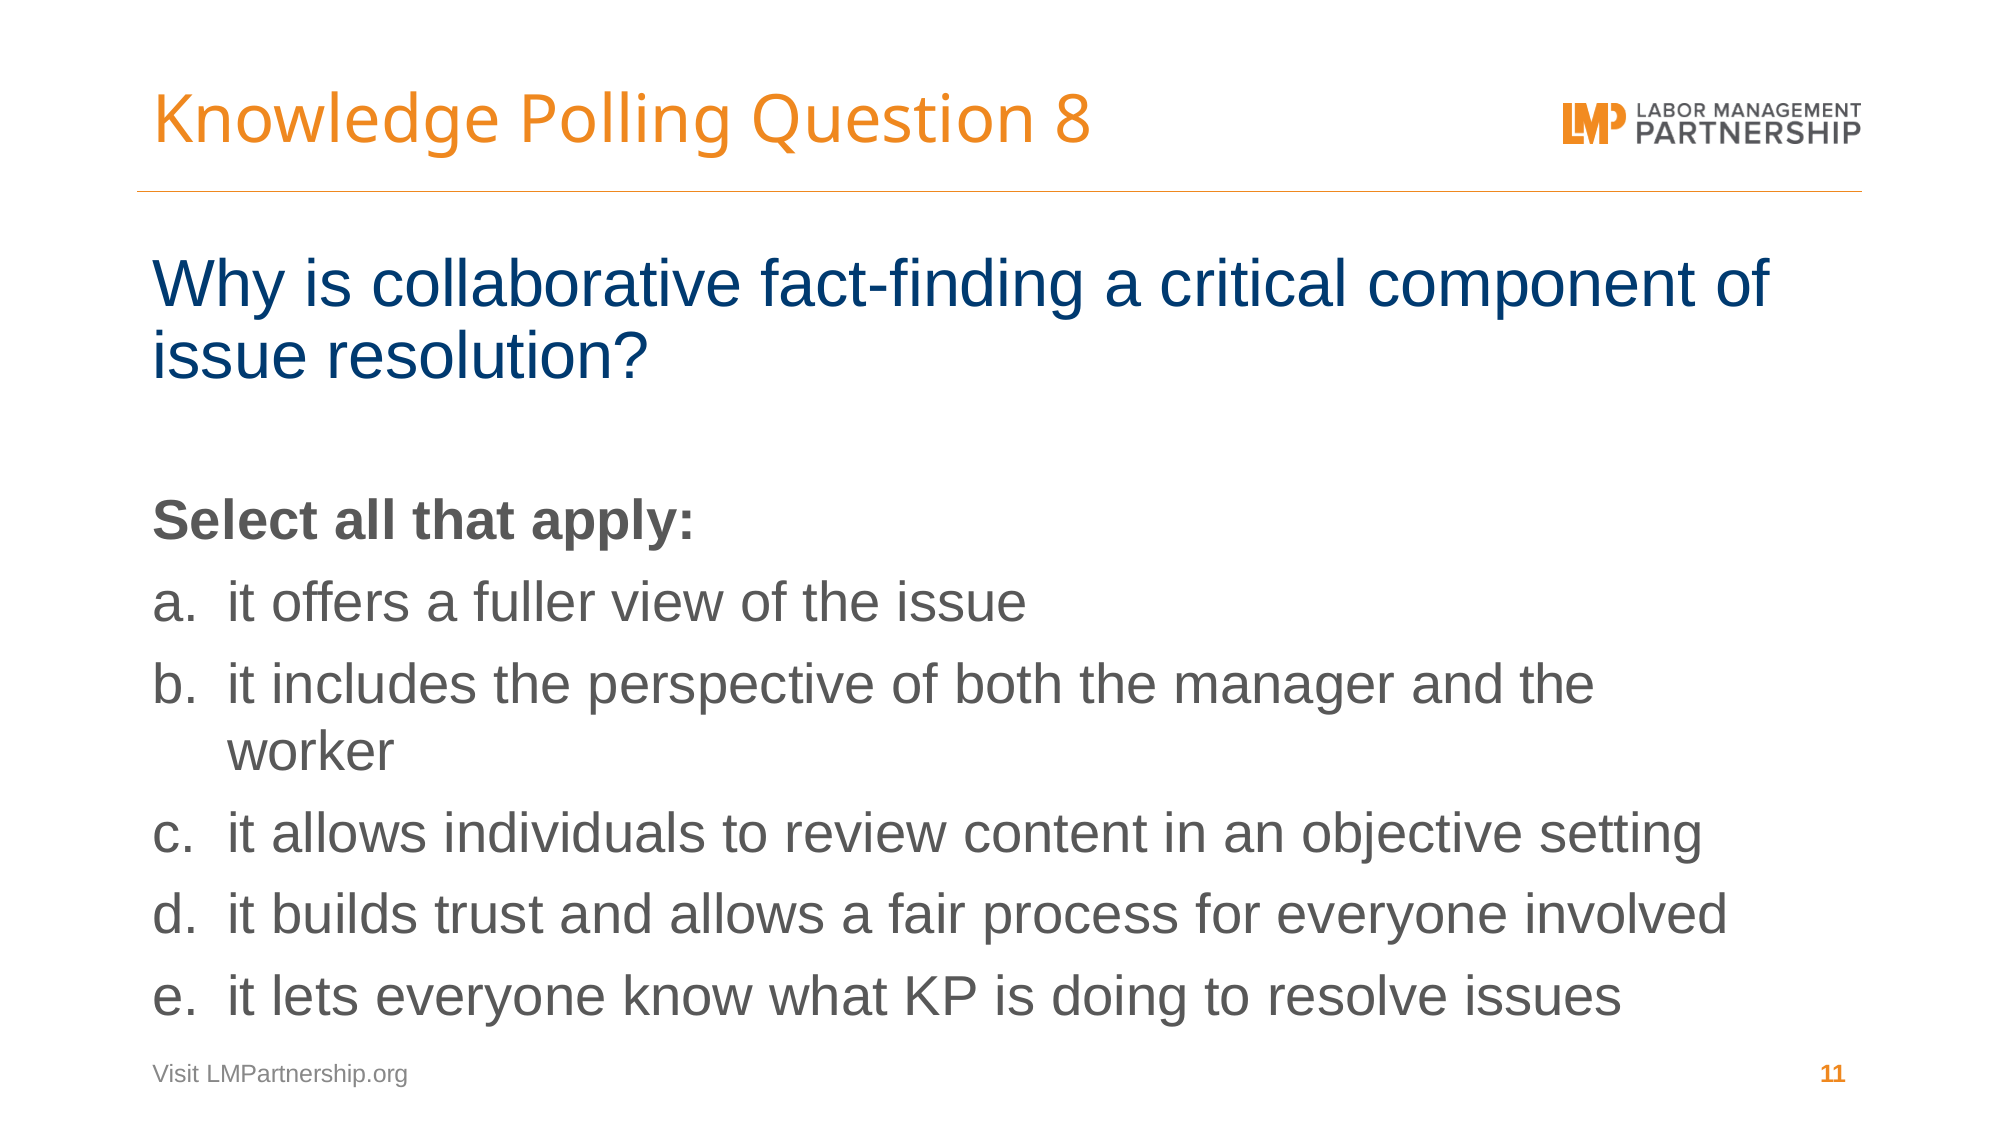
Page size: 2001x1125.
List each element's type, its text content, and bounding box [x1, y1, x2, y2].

slide_number 11 [1813, 1057, 1857, 1125]
picture [1850, 103, 1861, 144]
text_box Why is collaborative fact-finding a critical component of issue resolution? Select all that apply: it offers a fuller view of the issue it includes the perspective of both the manager and the worker it allows individuals to review content in an objective setting it builds trust and allows a fair process for everyone involved it lets everyone know what KP is doing to resolve issues [150, 236, 1775, 1027]
title Knowledge Polling Question 8 [150, 67, 1850, 264]
text_box Visit LMPartnership.org [150, 1057, 415, 1088]
